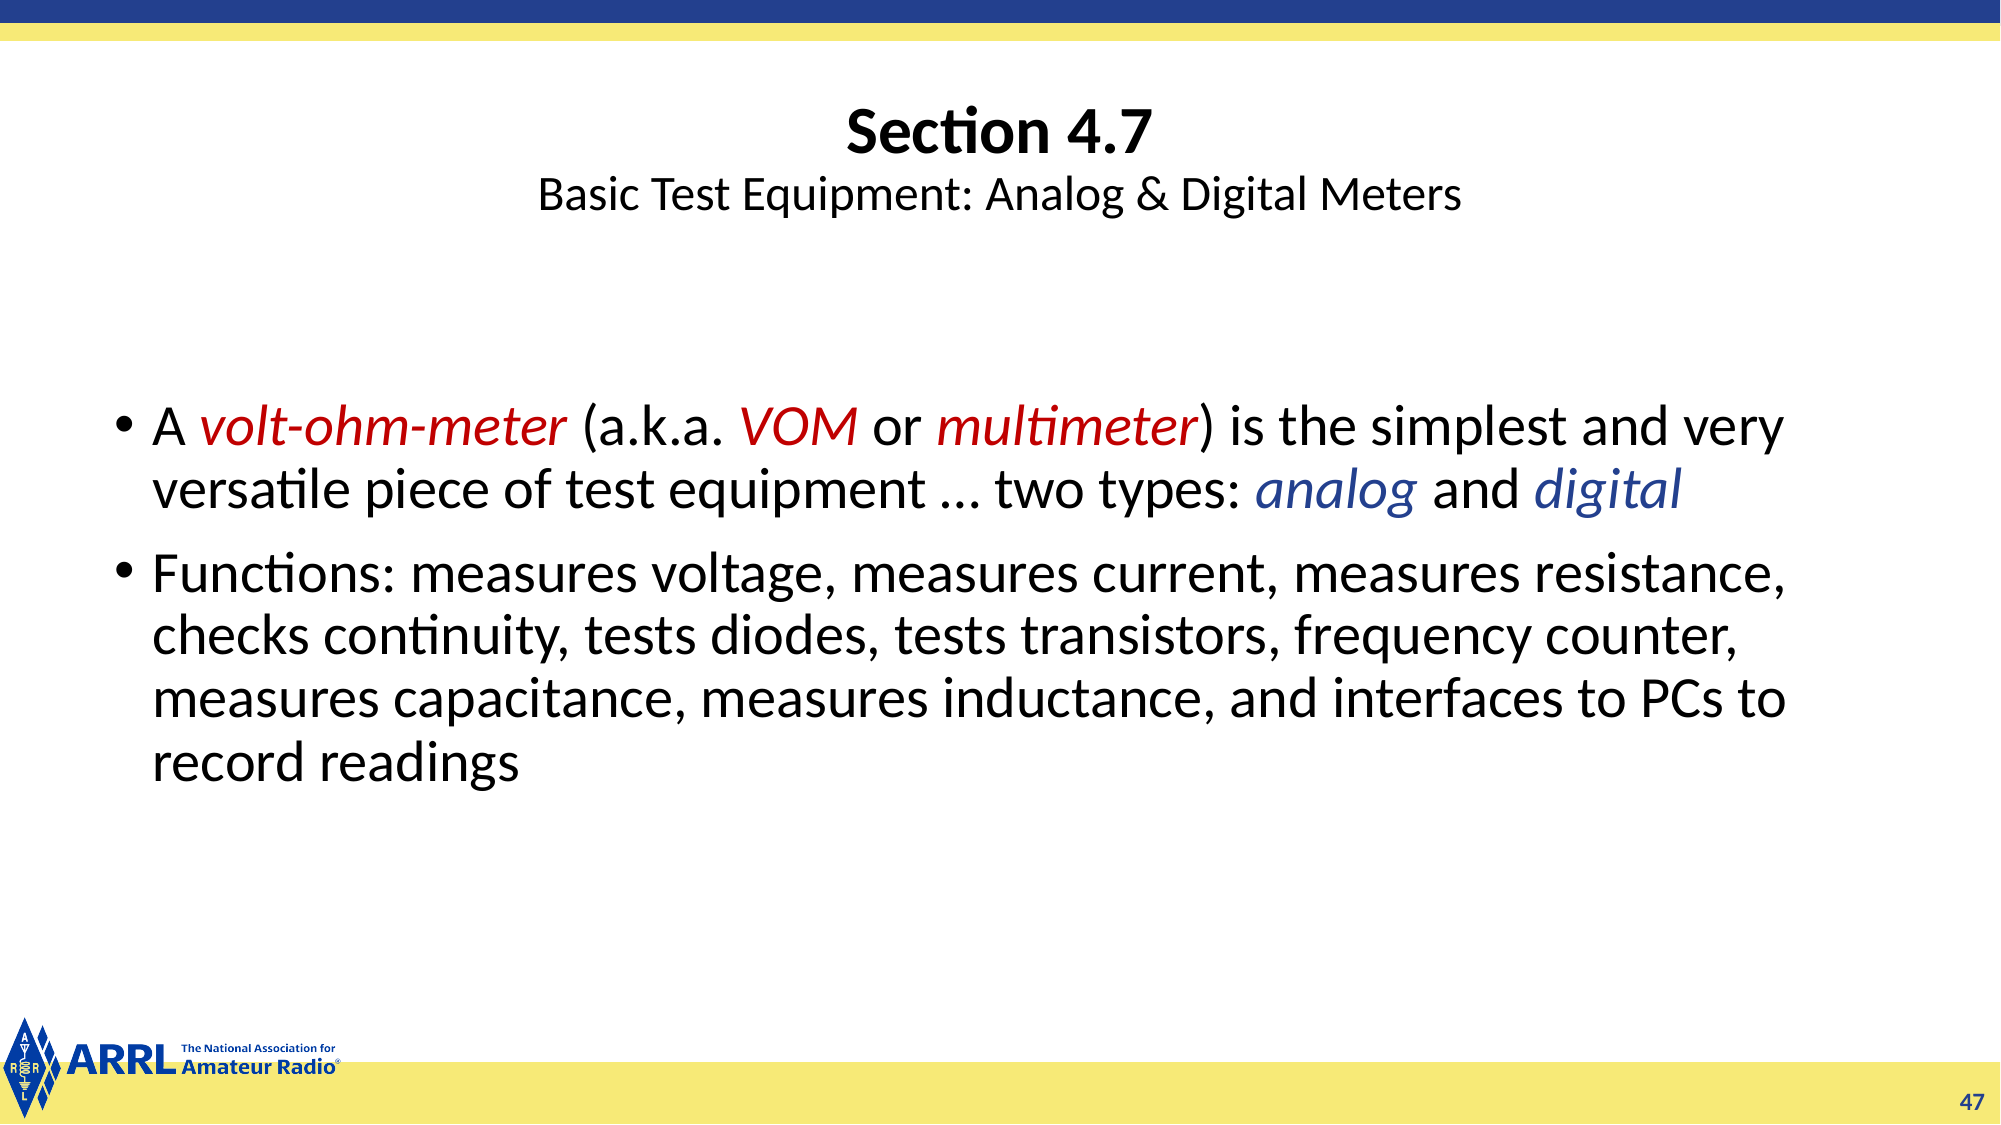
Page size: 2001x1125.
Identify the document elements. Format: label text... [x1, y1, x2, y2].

picture [1, 1015, 342, 1121]
list A volt-ohm-meter (a.k.a. VOM or multimeter) is the simplest and very versatile piece of test equipment … two types: analog and digital Functions: measures voltage, measures current, measures resistance, checks continuity, tests diodes, tests transistors, frequency counter, measures capacitance, measures inductance, and interfaces to PCs to record readings [99, 387, 1900, 1038]
title Section 4.7 Basic Test Equipment: Analog & Digital Meters [99, 87, 1900, 231]
